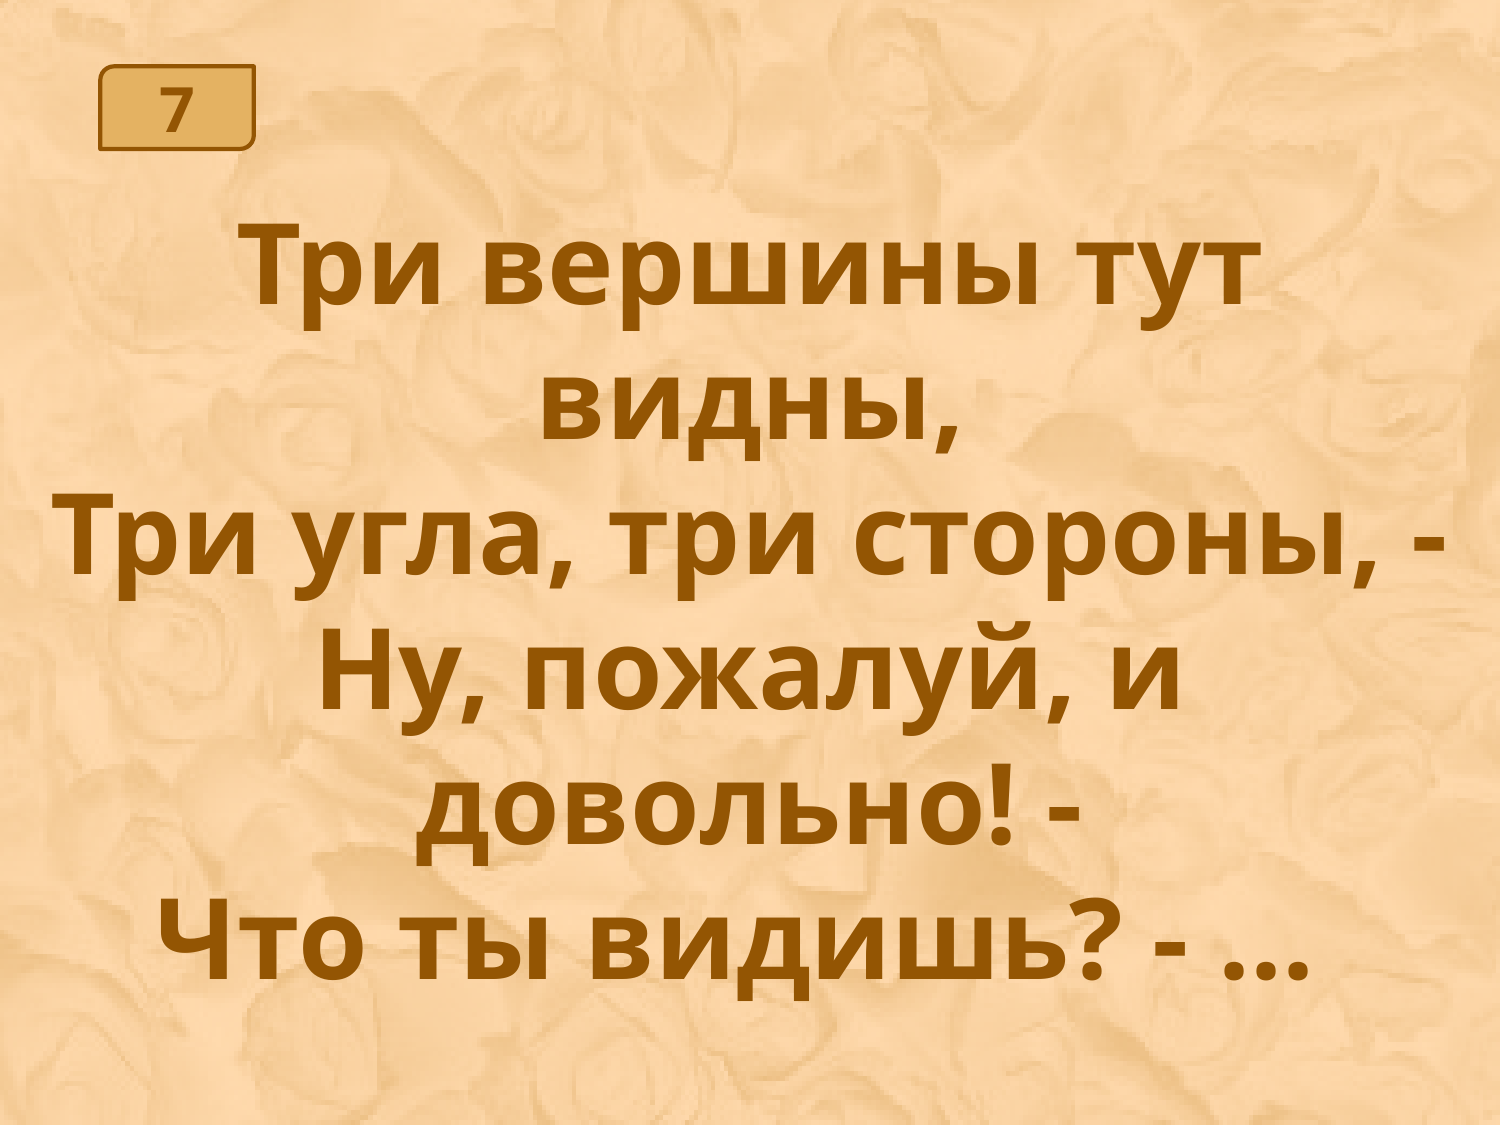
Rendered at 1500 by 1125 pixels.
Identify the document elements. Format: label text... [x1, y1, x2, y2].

text_box Три вершины тут видны, Три угла, три стороны, - Ну, пожалуй, и довольно! - Что ты видишь? - ... [0, 184, 1500, 1010]
text_box 7 [98, 64, 256, 152]
